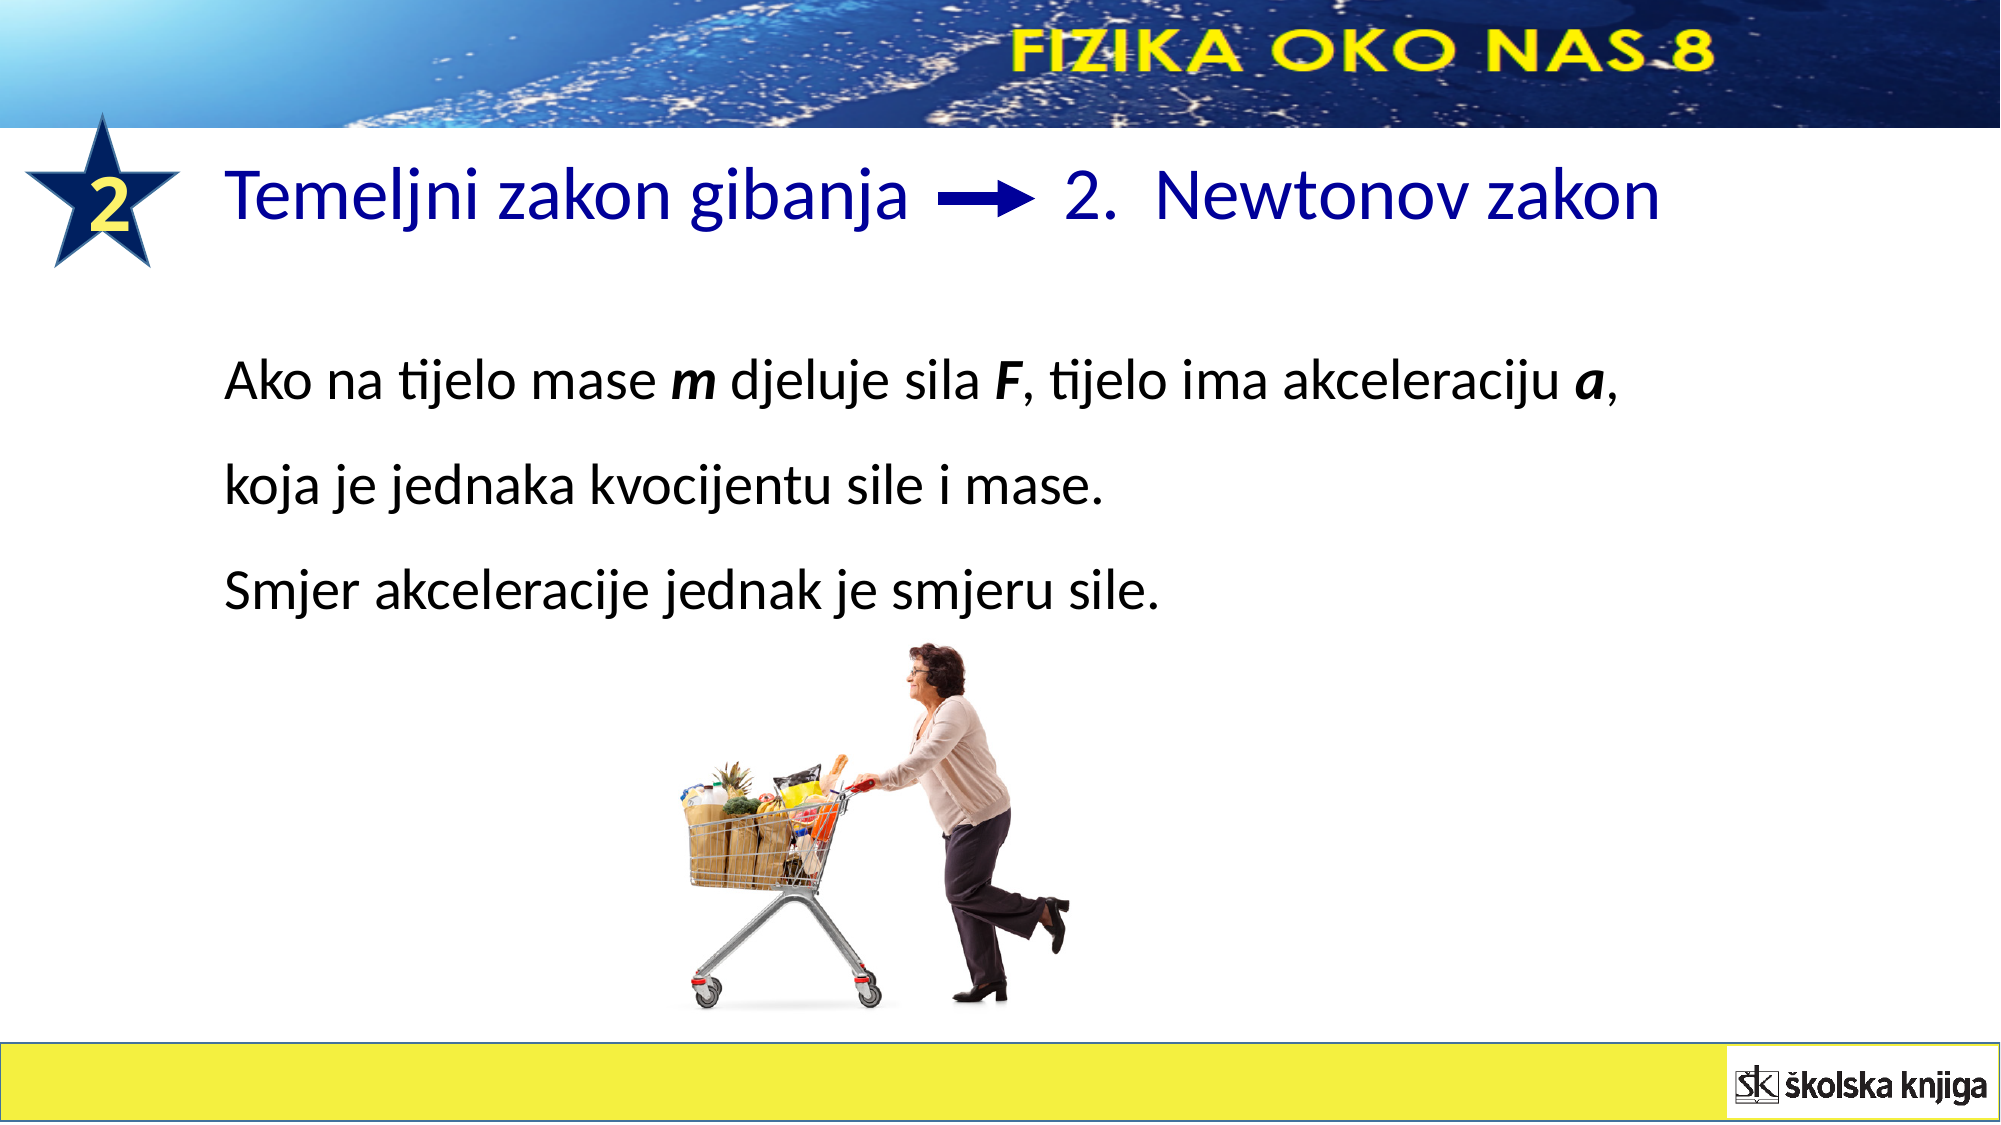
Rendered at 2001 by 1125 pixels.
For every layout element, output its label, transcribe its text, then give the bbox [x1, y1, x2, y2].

text_box 2 [24, 111, 181, 269]
picture [528, 632, 1113, 1022]
picture [0, 0, 2000, 128]
text_box Temeljni zakon gibanja 2. Newtonov zakon [209, 137, 1790, 243]
text_box Ako na tijelo mase m djeluje sila F, tijelo ima akceleraciju a, koja je jednaka kvocijentu sile i mase. Smjer akceleracije jednak je smjeru sile. [209, 299, 1682, 629]
picture [1727, 1046, 1998, 1118]
